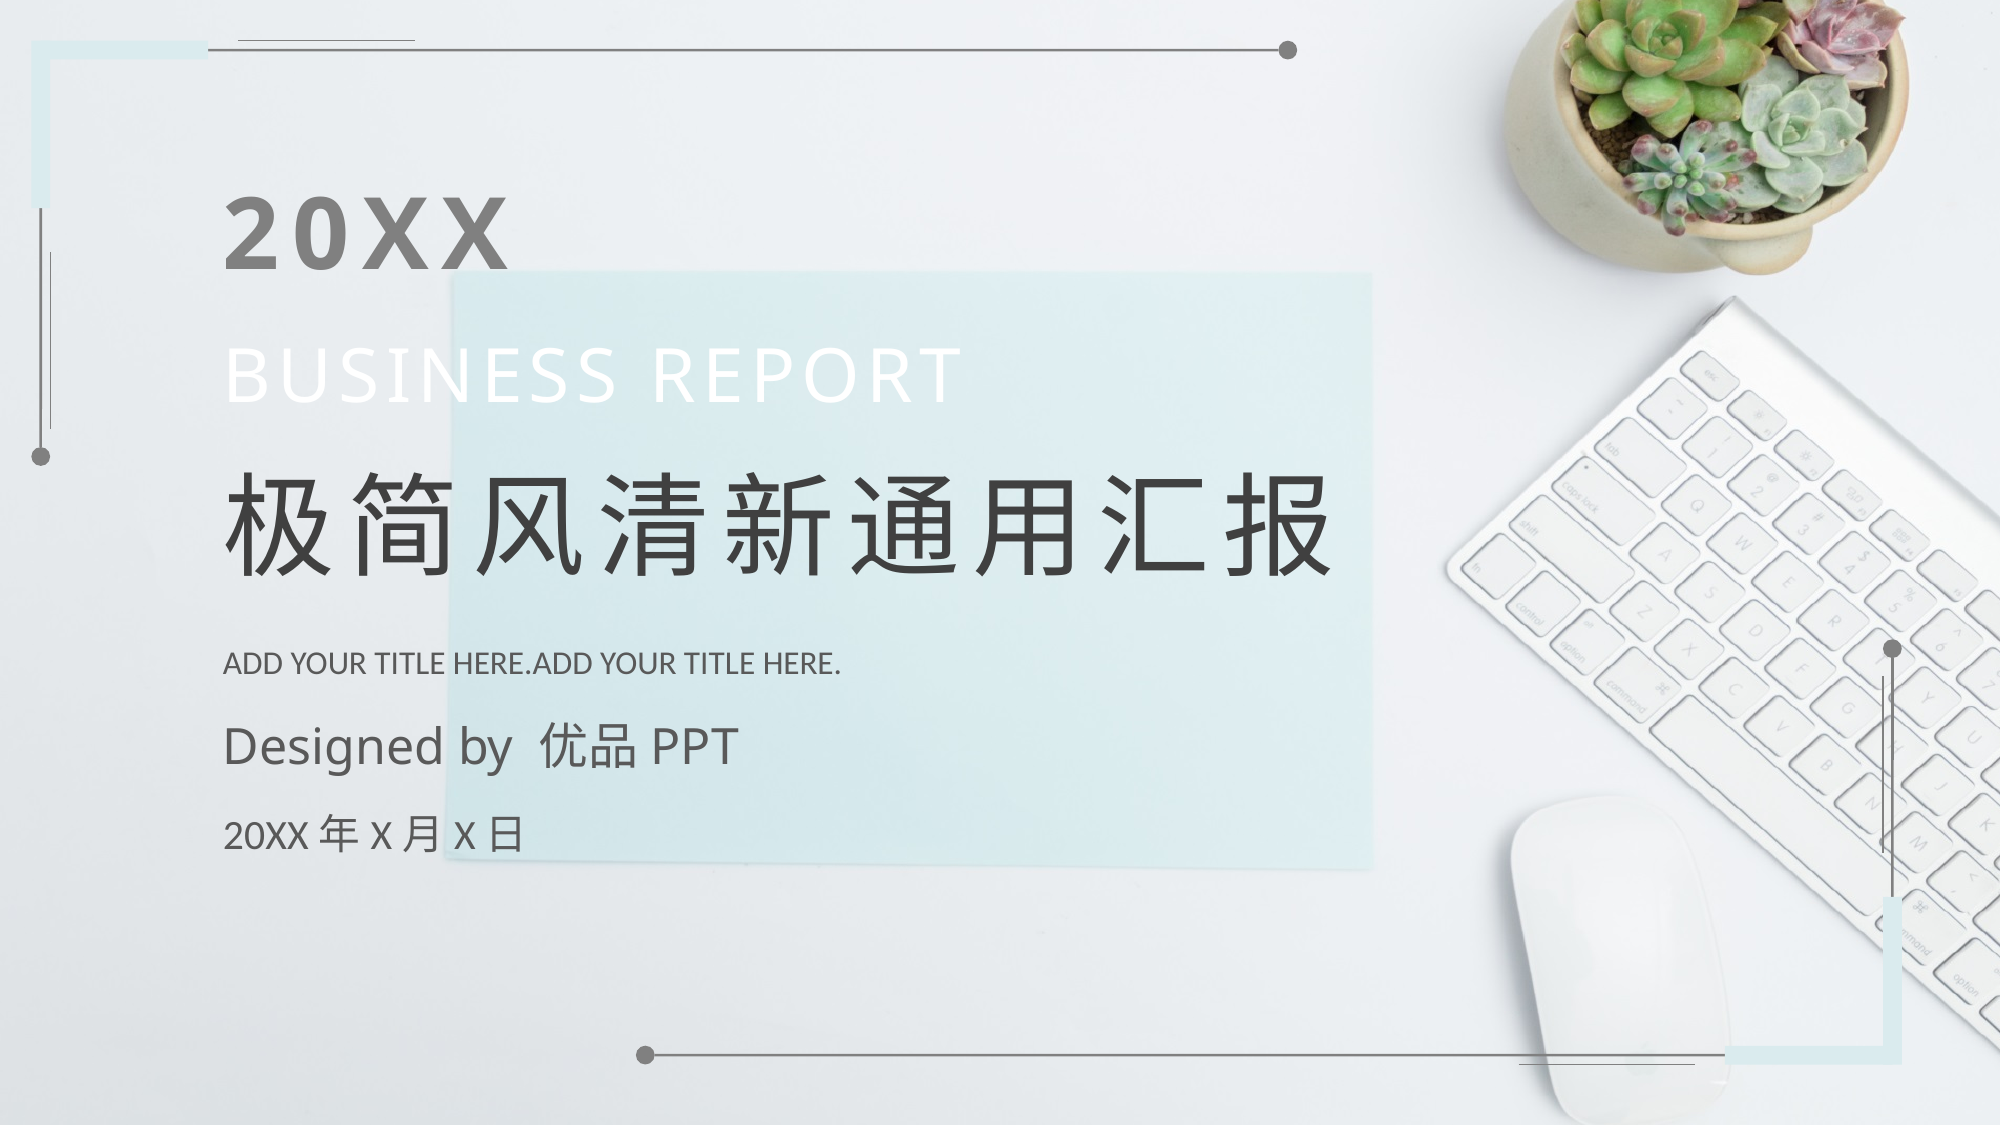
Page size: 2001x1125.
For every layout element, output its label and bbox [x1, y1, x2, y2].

text_box [635, 639, 1902, 1065]
picture [0, 0, 2000, 1125]
text_box [31, 40, 1298, 466]
